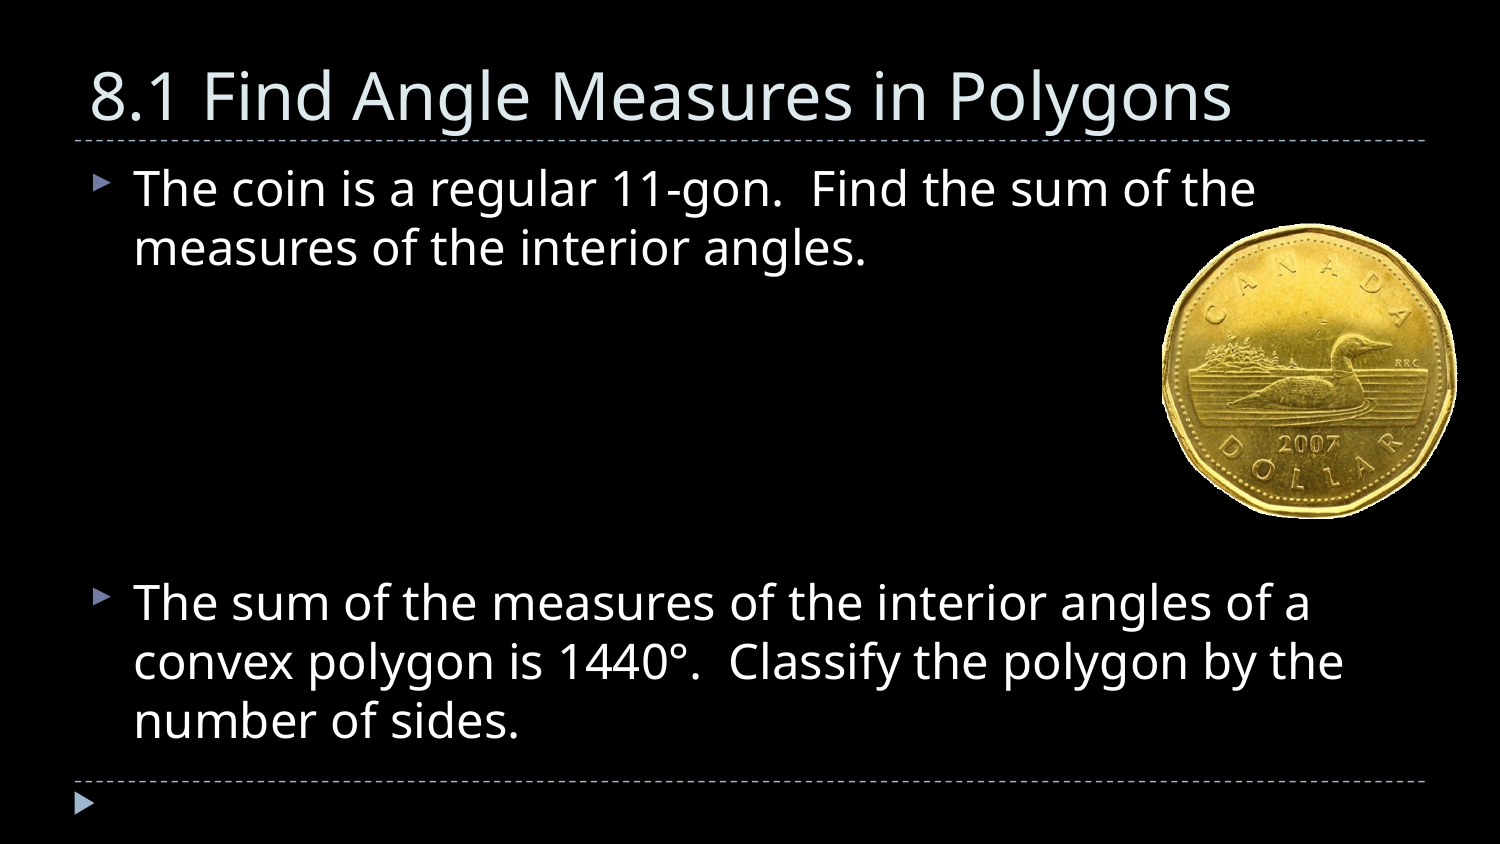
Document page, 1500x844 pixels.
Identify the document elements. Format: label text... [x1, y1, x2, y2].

title 8.1 Find Angle Measures in Polygons [75, 18, 1425, 141]
picture [1162, 221, 1463, 523]
list The coin is a regular 11-gon. Find the sum of the measures of the interior angles. The sum of the measures of the interior angles of a convex polygon is 1440°. Classify the polygon by the number of sides. [75, 150, 1425, 758]
